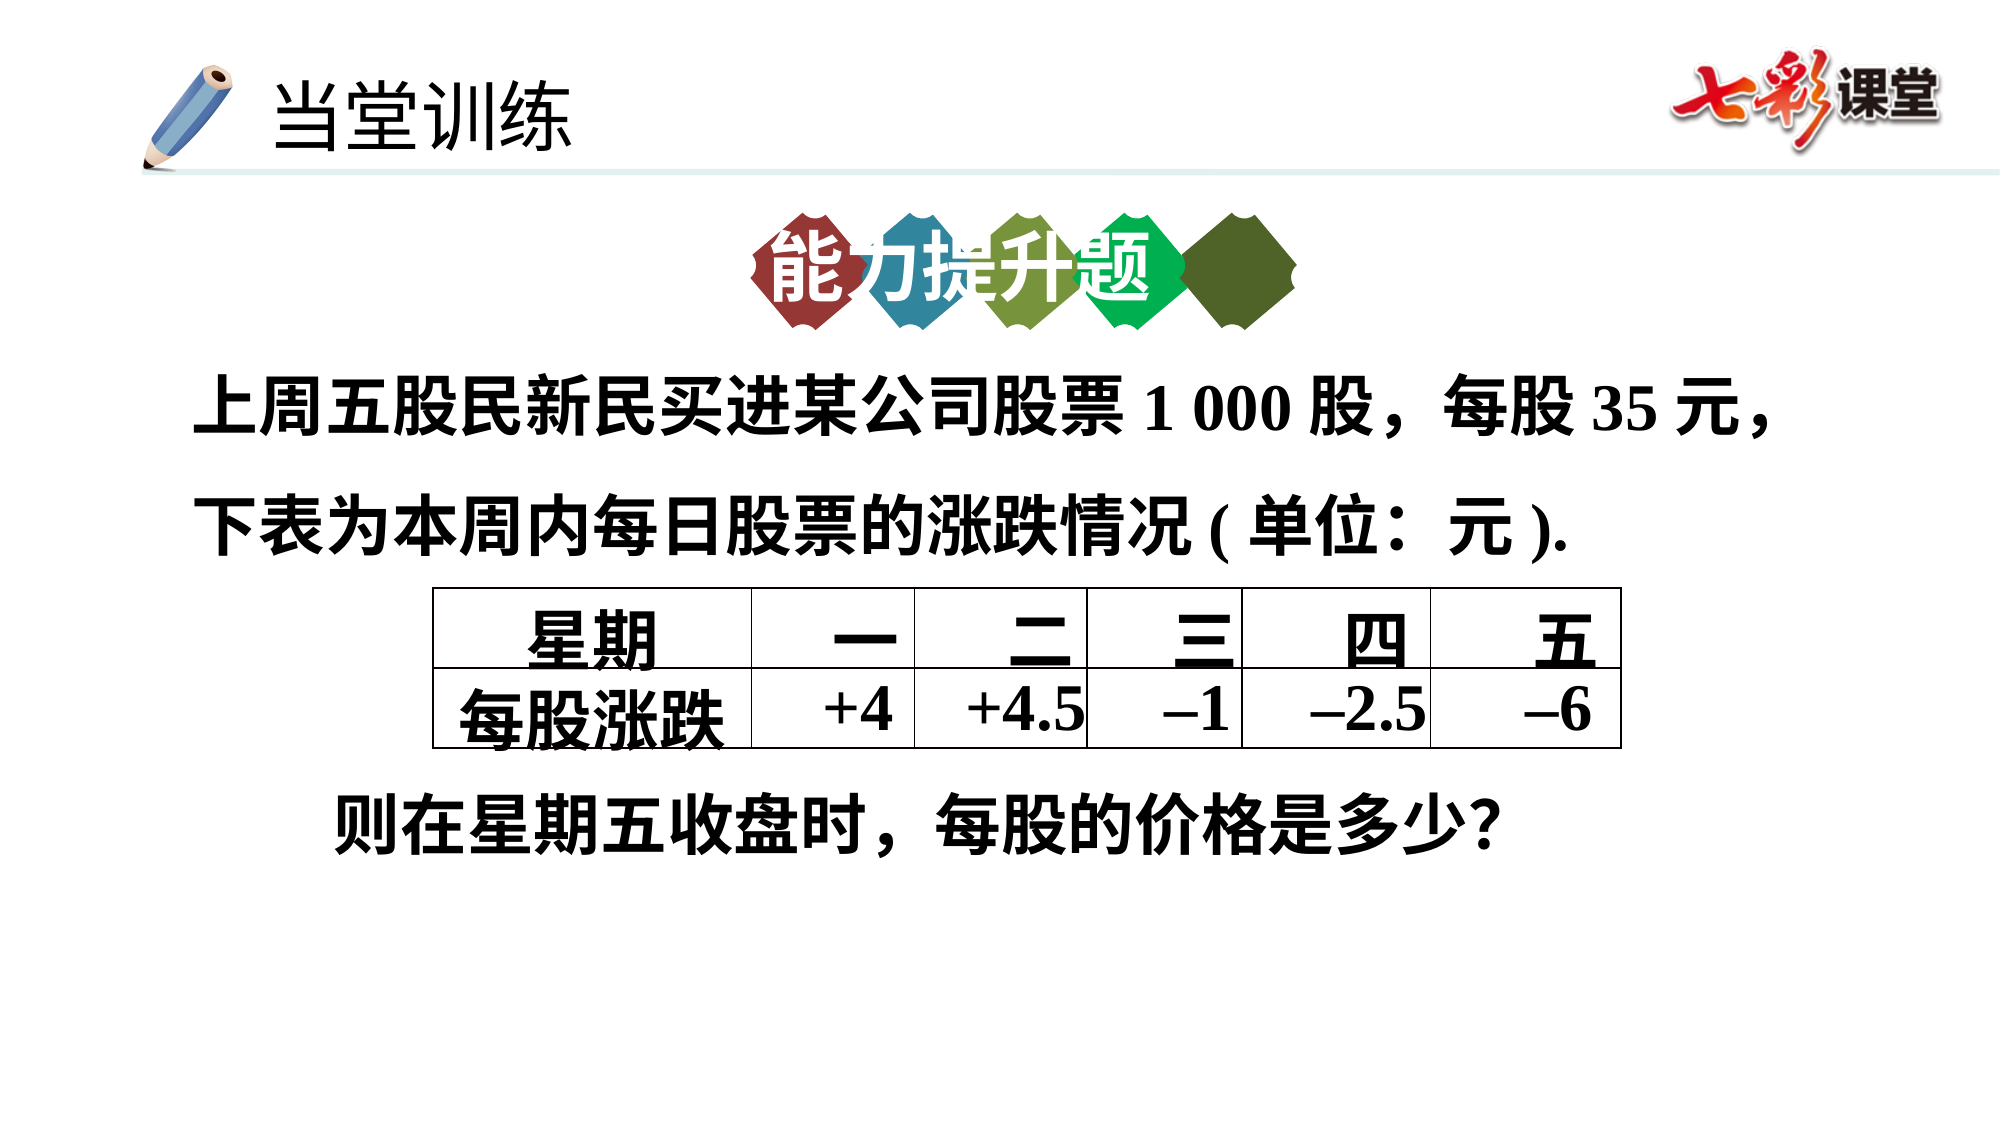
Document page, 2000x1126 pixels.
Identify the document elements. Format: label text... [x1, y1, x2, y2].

picture [1666, 42, 1948, 157]
table_cell –1 [1088, 669, 1241, 747]
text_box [752, 210, 1295, 321]
table_header 四 [1243, 589, 1430, 667]
text_box 则在星期五收盘时，每股的价格是多少？ [313, 772, 1788, 873]
table_cell 每股涨跌 [434, 669, 751, 747]
table_header 三 [1088, 589, 1241, 667]
table_cell +4 [752, 669, 914, 747]
table_header 星期 [434, 589, 751, 667]
table_cell –6 [1431, 669, 1620, 747]
table_header 五 [1431, 589, 1620, 667]
text_box 上周五股民新民买进某公司股票1 000股，每股35元，下表为本周内每日股票的涨跌情况(单位：元). [171, 313, 1865, 574]
table_header 一 [752, 589, 914, 667]
picture [133, 42, 242, 195]
table_cell –2.5 [1243, 669, 1430, 747]
table_header 二 [915, 589, 1086, 667]
table_cell +4.5 [915, 669, 1086, 747]
